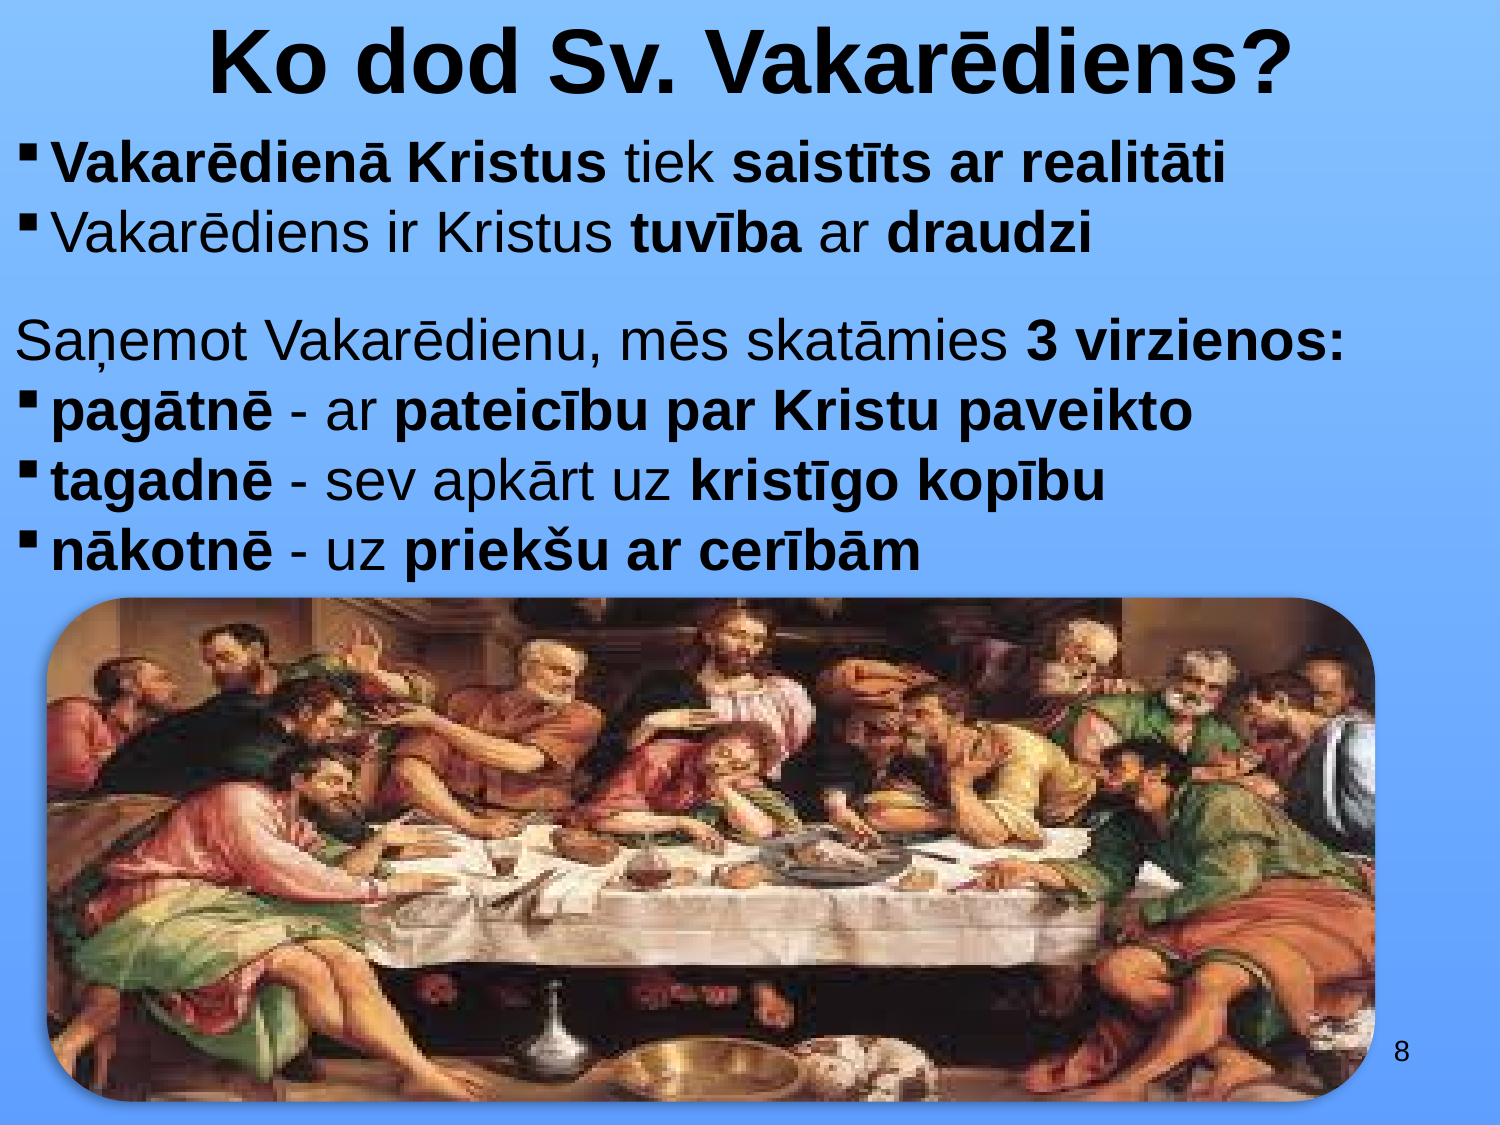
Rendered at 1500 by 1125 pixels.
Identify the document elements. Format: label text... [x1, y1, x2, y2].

picture [46, 597, 1376, 1102]
text_box Ko dod Sv. Vakarēdiens? [76, 0, 1427, 114]
text_box 8 [1379, 1024, 1425, 1103]
text_box Vakarēdienā Kristus tiek saistīts ar realitāti Vakarēdiens ir Kristus tuvība ar draudzi Saņemot Vakarēdienu, mēs skatāmies 3 virzienos: pagātnē - ar pateicību par Kristu paveikto tagadnē - sev apkārt uz kristīgo kopību nākotnē - uz priekšu ar cerībām [0, 117, 1500, 610]
